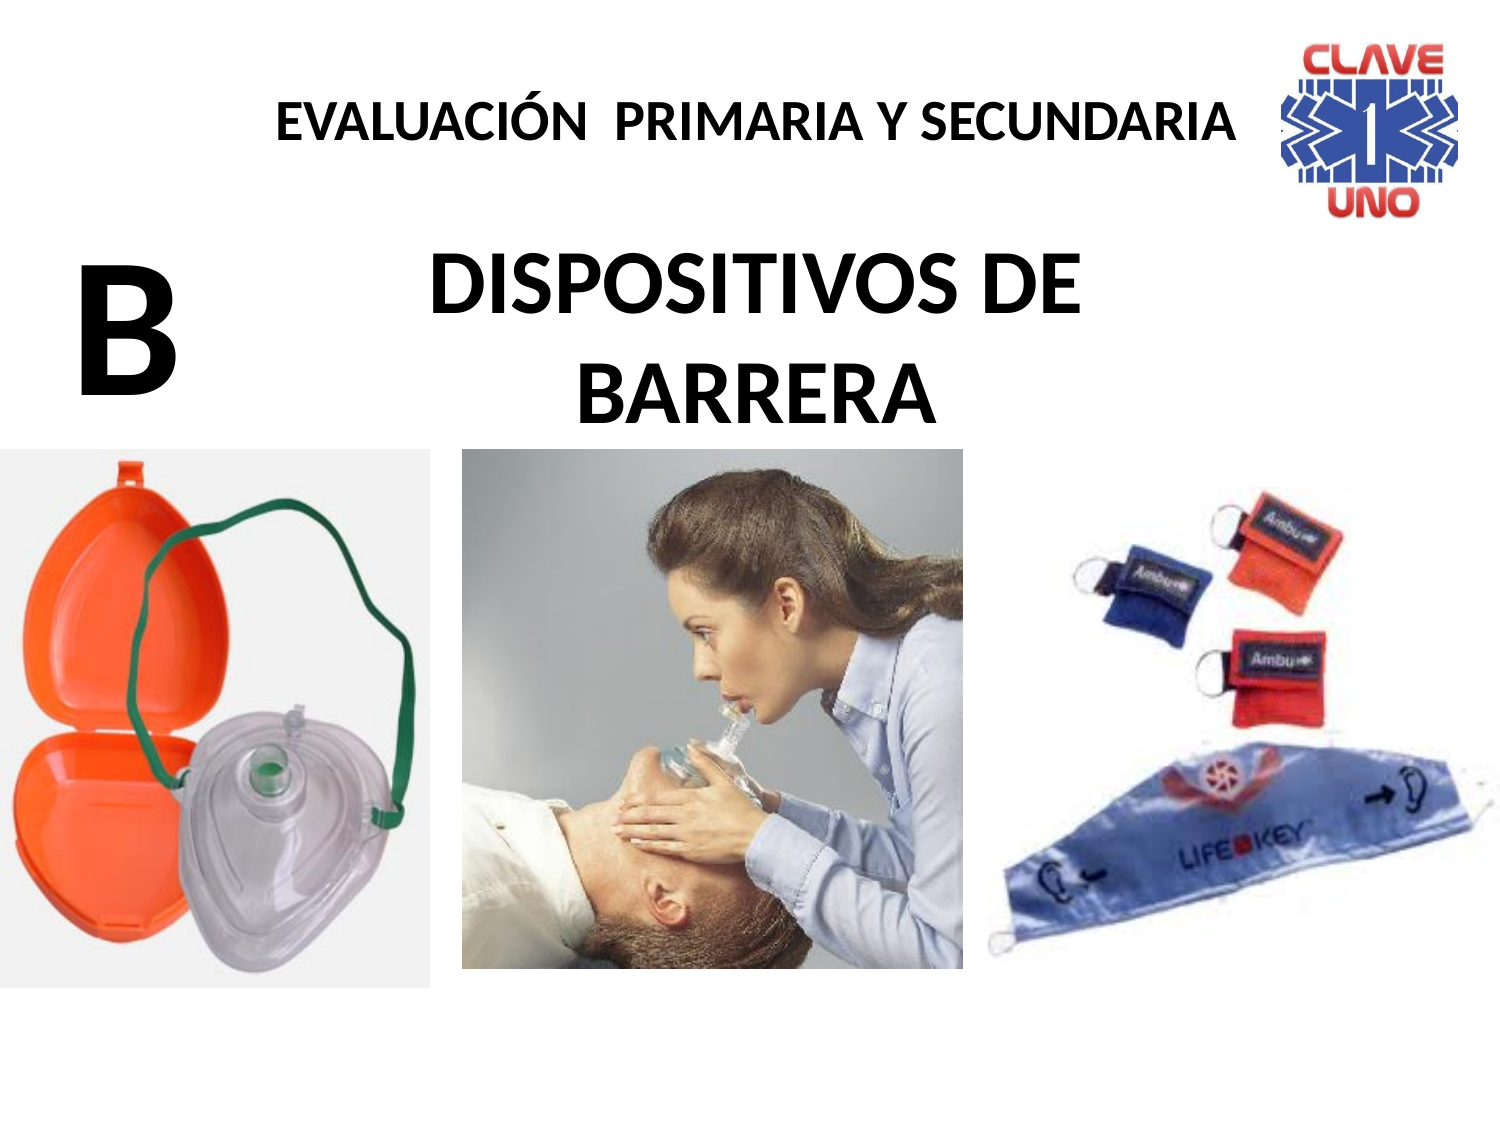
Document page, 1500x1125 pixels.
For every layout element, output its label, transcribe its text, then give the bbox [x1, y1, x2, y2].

picture [1281, 42, 1459, 220]
picture [462, 449, 963, 969]
text_box EVALUACIÓN PRIMARIA Y SECUNDARIA DISPOSITIVOS DE BARRERA [249, 74, 1263, 450]
text_box B [49, 187, 249, 448]
picture [0, 449, 430, 988]
picture [987, 487, 1500, 963]
